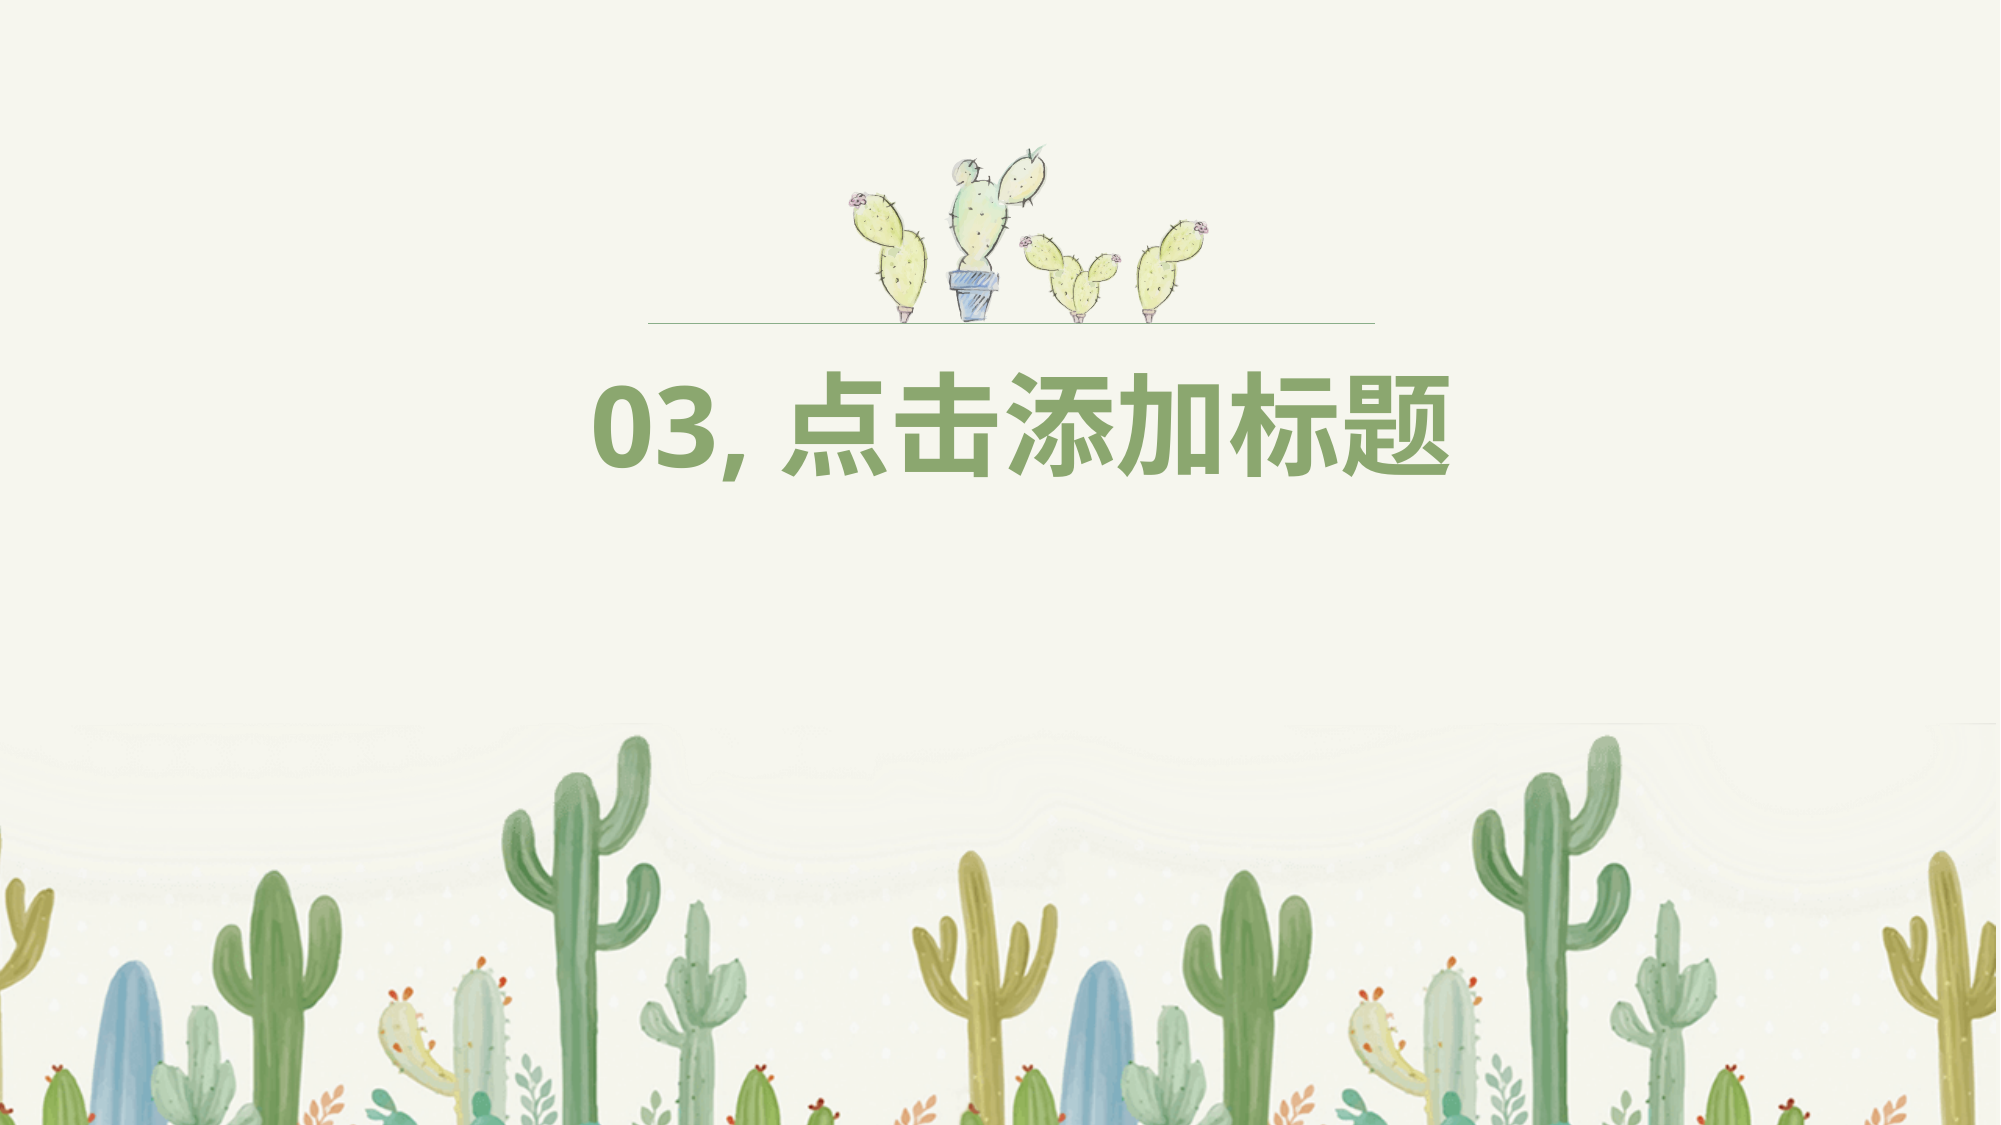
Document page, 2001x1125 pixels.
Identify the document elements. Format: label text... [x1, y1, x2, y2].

picture [0, 660, 1996, 1125]
text_box 03,点击添加标题 [575, 347, 1468, 498]
picture [848, 143, 1210, 324]
